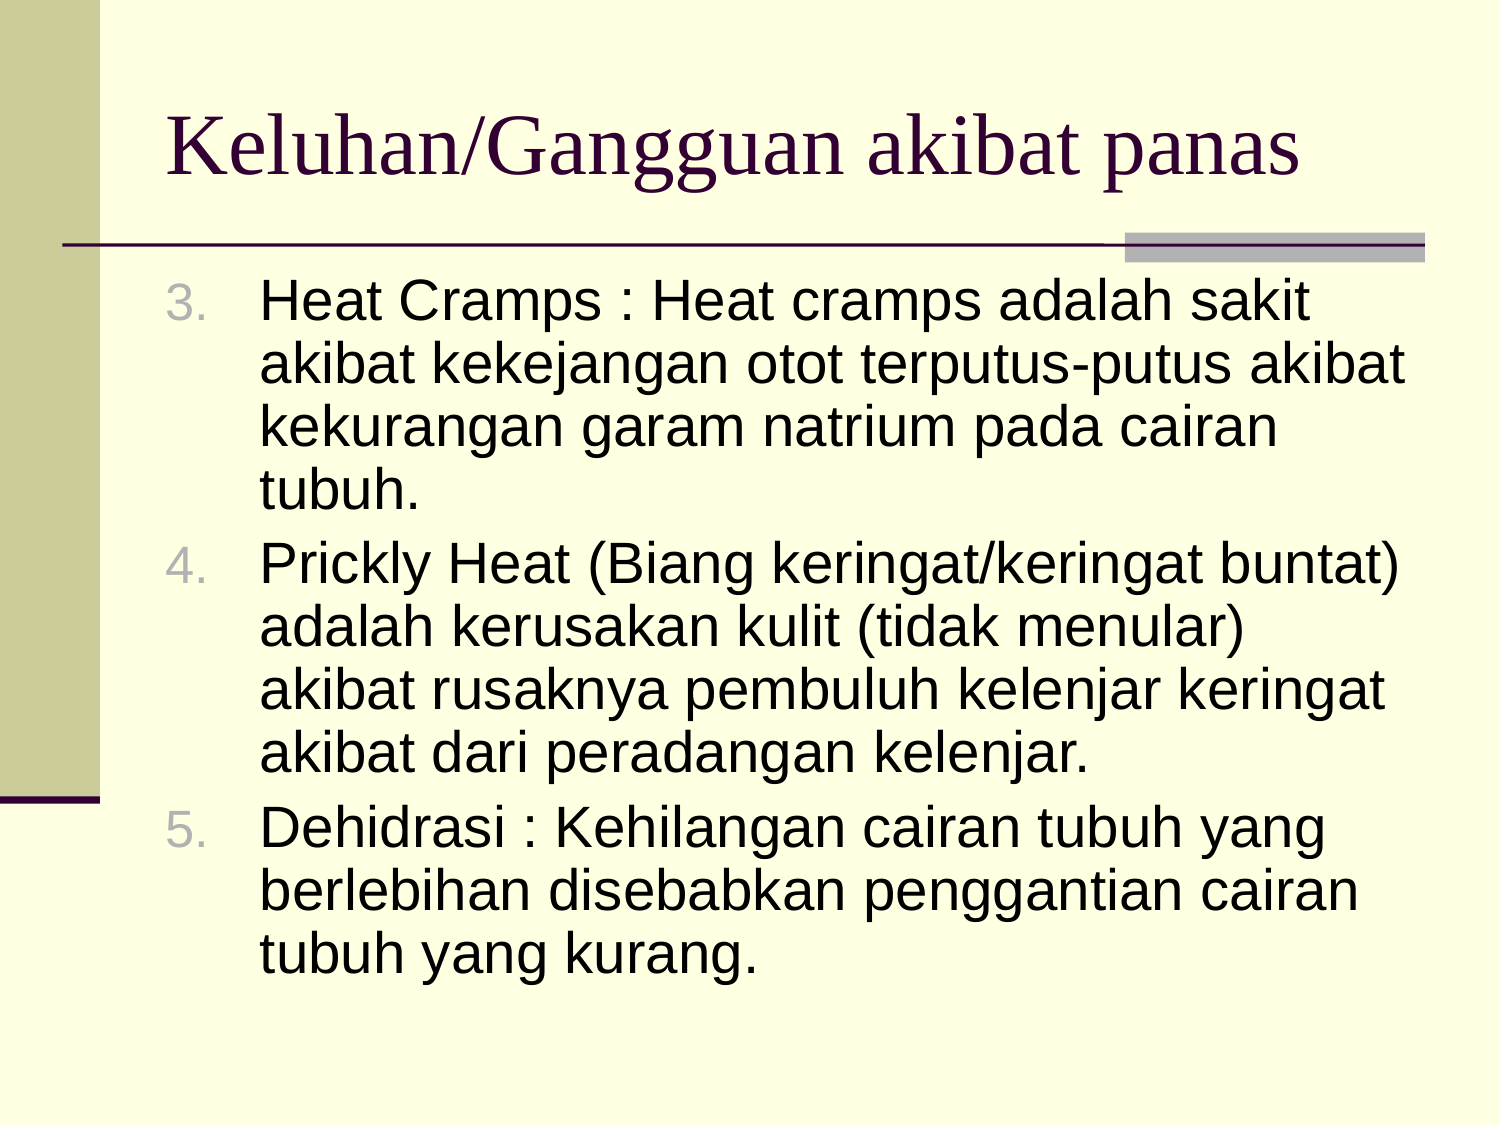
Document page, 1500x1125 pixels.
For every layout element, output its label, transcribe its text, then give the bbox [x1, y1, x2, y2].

list Heat Cramps : Heat cramps adalah sakit akibat kekejangan otot terputus-putus akibat kekurangan garam natrium pada cairan tubuh. Prickly Heat (Biang keringat/keringat buntat) adalah kerusakan kulit (tidak menular) akibat rusaknya pembuluh kelenjar keringat akibat dari peradangan kelenjar. Dehidrasi : Kehilangan cairan tubuh yang berlebihan disebabkan penggantian cairan tubuh yang kurang. [149, 262, 1426, 1006]
title Keluhan/Gangguan akibat panas [149, 45, 1426, 234]
